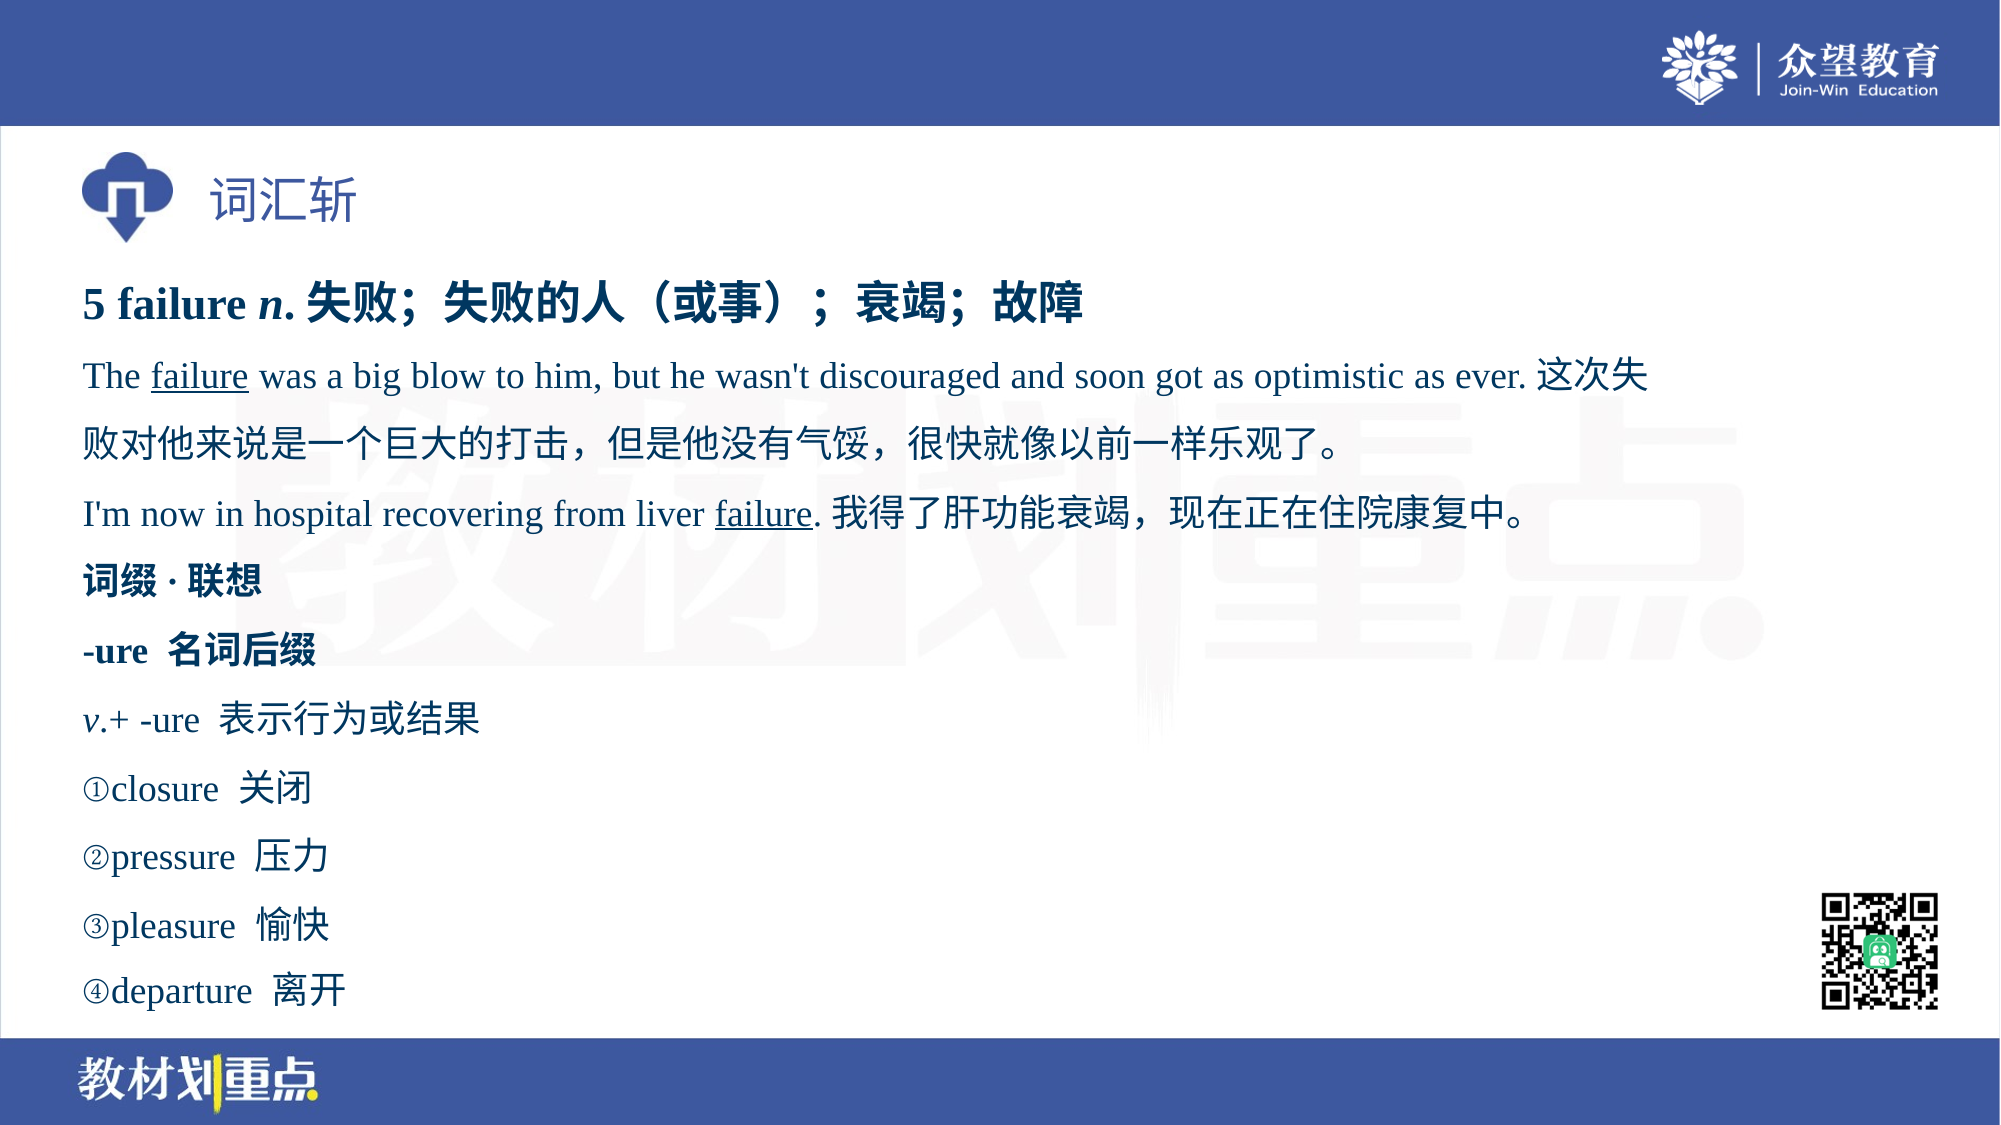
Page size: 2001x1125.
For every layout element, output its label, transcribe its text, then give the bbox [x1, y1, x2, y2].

picture [0, 0, 2000, 1125]
text_box 5 failure n.失败；失败的人（或事）；衰竭；故障 [82, 247, 1817, 327]
text_box The failure was a big blow to him, but he wasn't discouraged and soon got as optimistic as ever.这次失 败对他来说是一个巨大的打击，但是他没有气馁，很快就像以前一样乐观了。 I'm now in hospital recovering from liver failure.我得了肝功能衰竭，现在正在住院康复中。 词缀·联想 -ure 名词后缀 v.+ -ure 表示行为或结果 ①closure 关闭 ②pressure 压力 ③pleasure 愉快 ④departure 离开 [82, 327, 1817, 1004]
